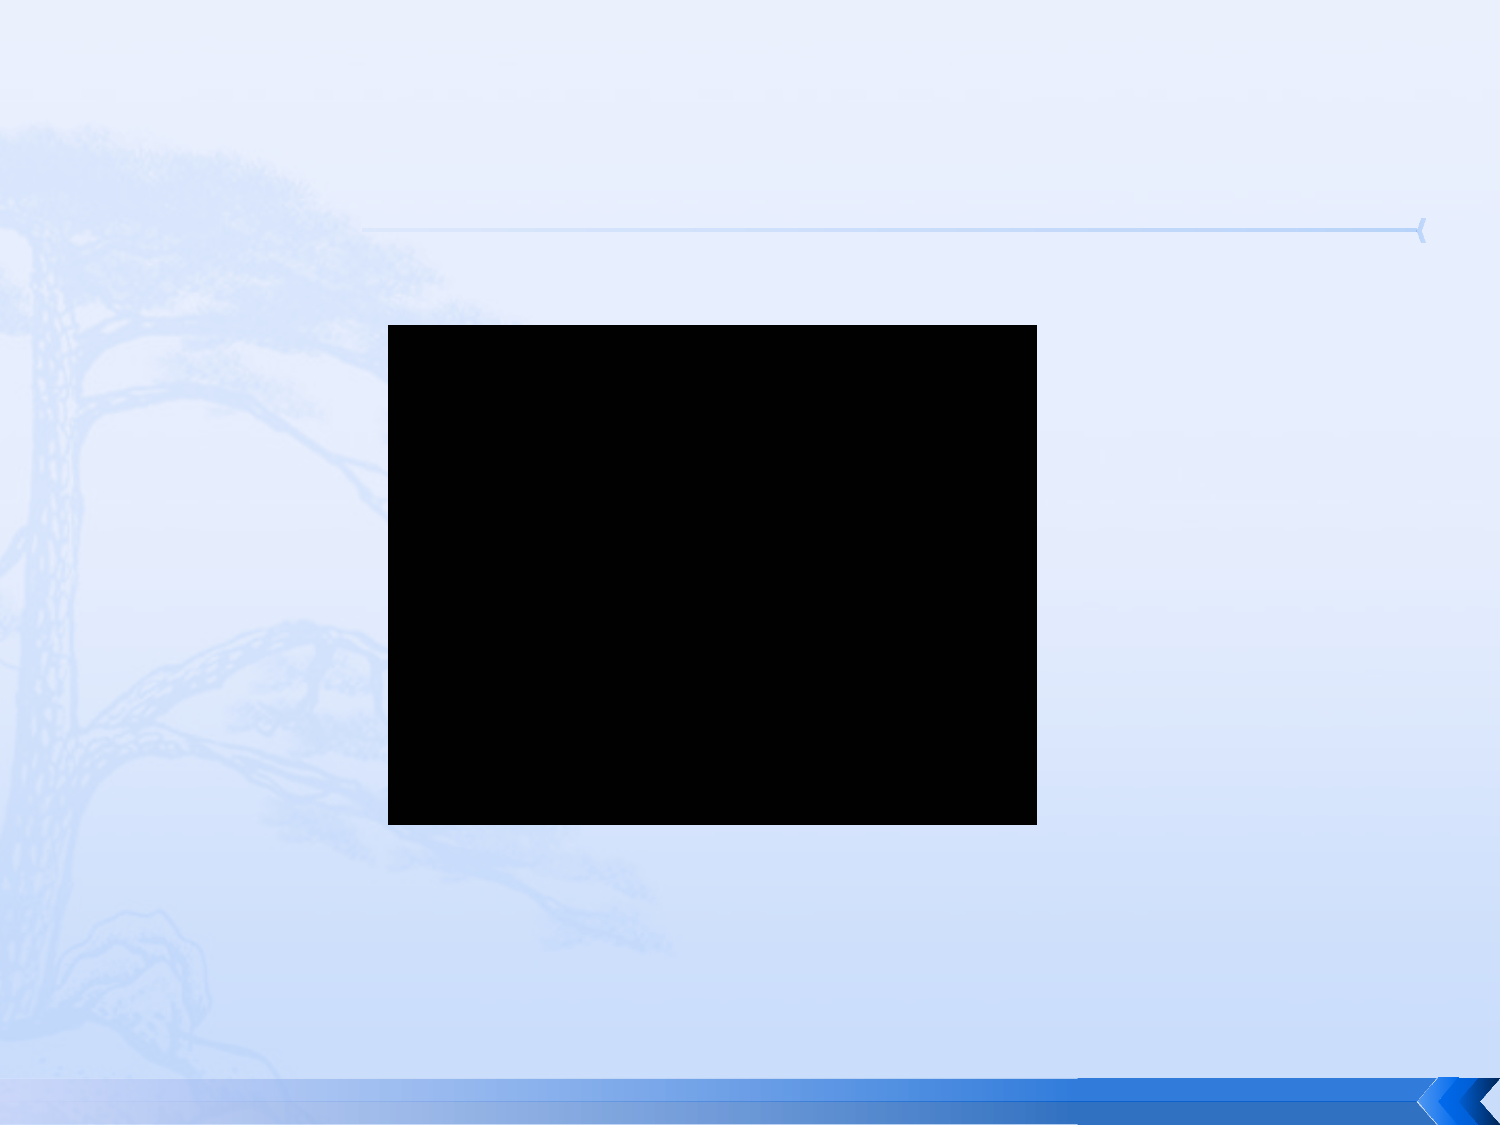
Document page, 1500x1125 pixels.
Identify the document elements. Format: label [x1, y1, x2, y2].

list [386, 324, 1039, 826]
